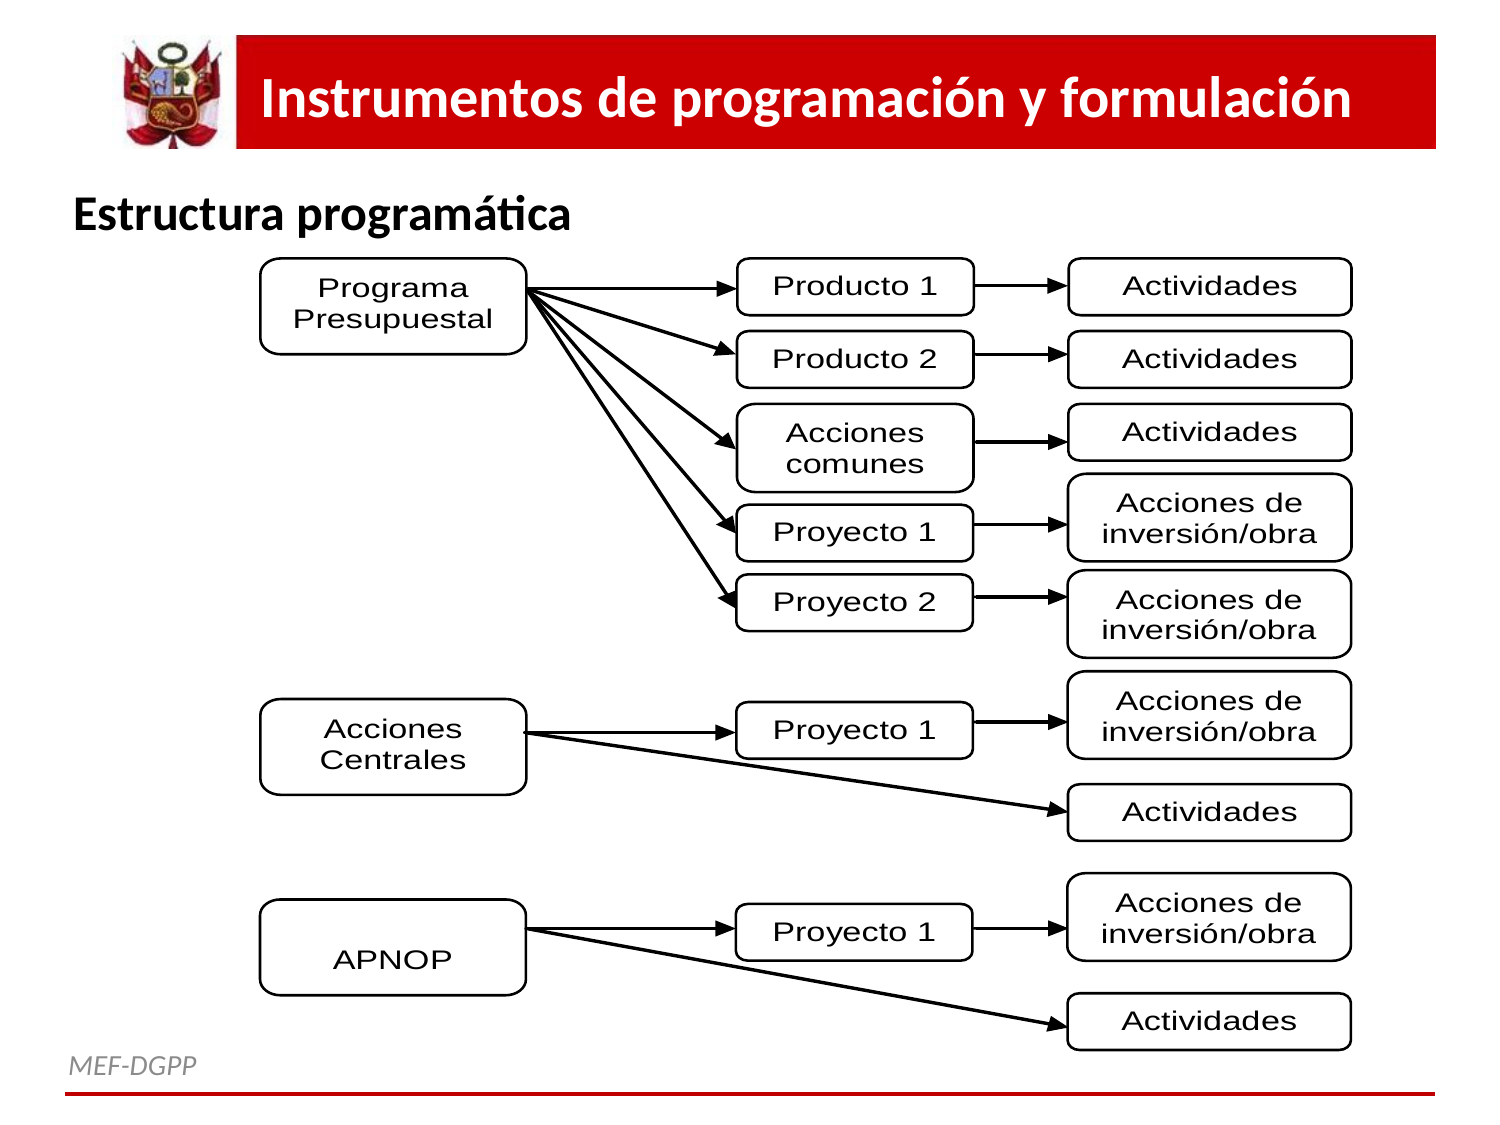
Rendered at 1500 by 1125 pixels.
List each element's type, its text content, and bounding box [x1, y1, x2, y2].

text_box Instrumentos de programación y formulación [246, 46, 1500, 141]
text_box Estructura programática [58, 163, 1231, 258]
footer MEF-DGPP [53, 1034, 207, 1094]
picture [210, 222, 1395, 1090]
picture [112, 35, 1436, 149]
